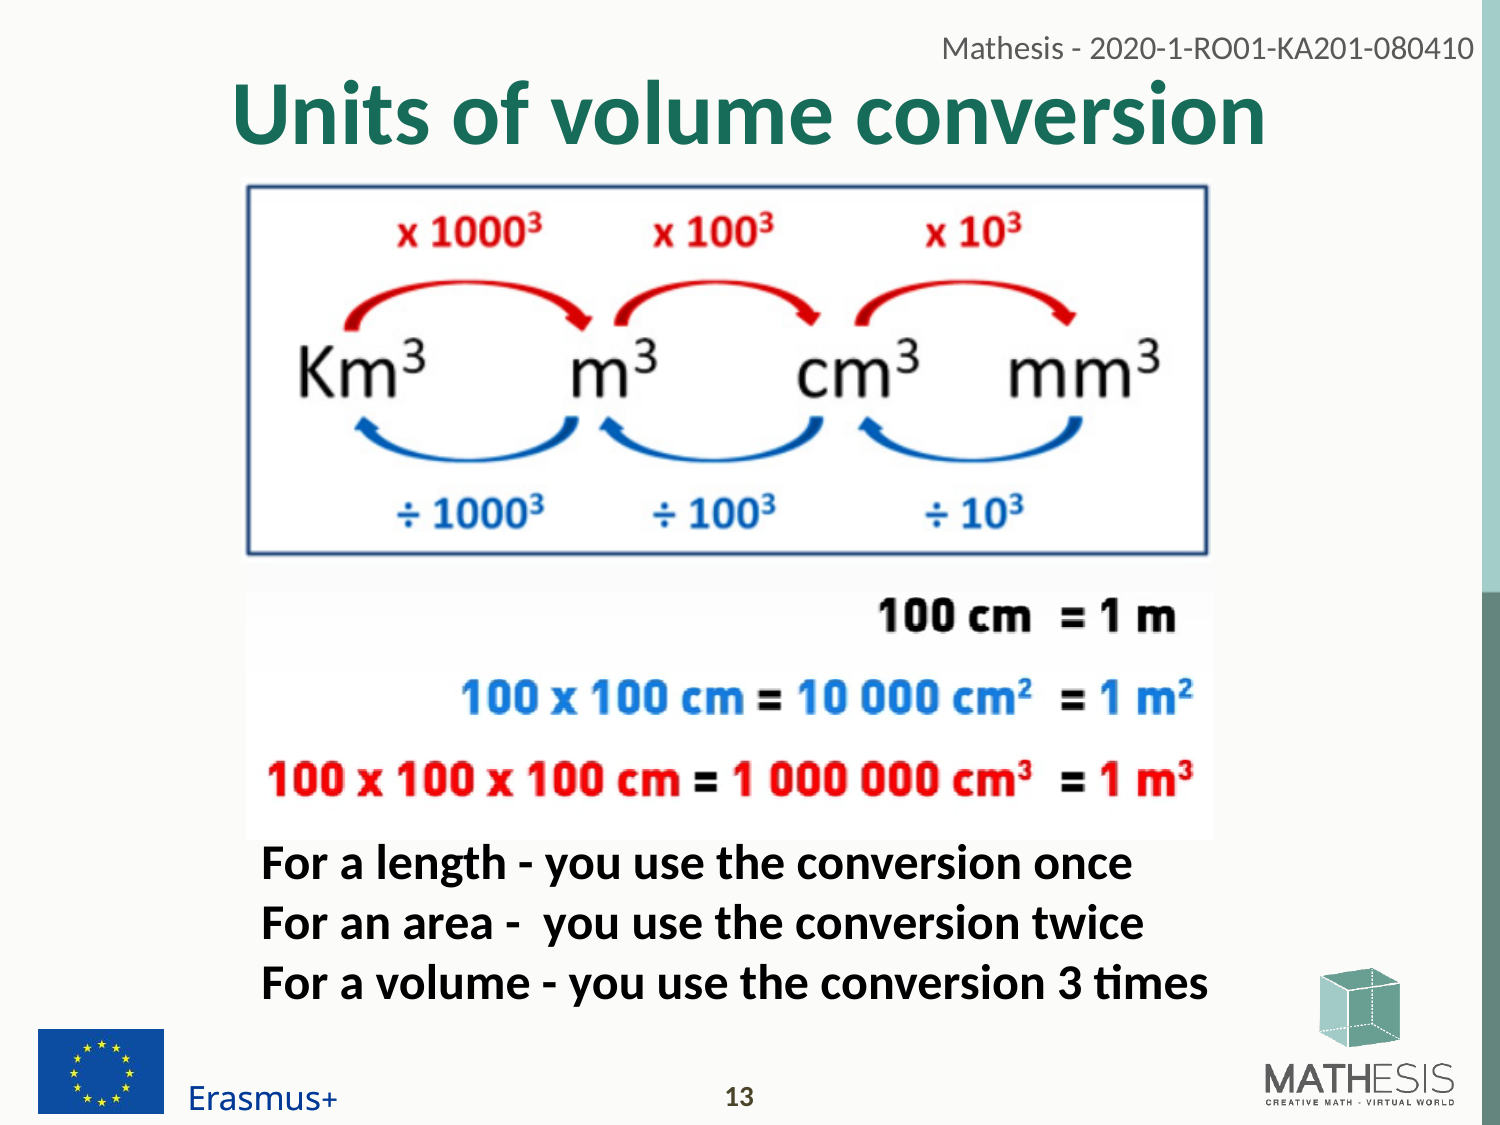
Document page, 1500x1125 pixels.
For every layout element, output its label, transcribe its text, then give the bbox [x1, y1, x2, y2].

picture [245, 566, 1214, 840]
text_box For a length - you use the conversion once For an area - you use the conversion twice For a volume - you use the conversion 3 times [246, 822, 1230, 1017]
title Units of volume conversion [75, 45, 1425, 233]
picture [38, 1029, 164, 1114]
picture [241, 177, 1212, 563]
